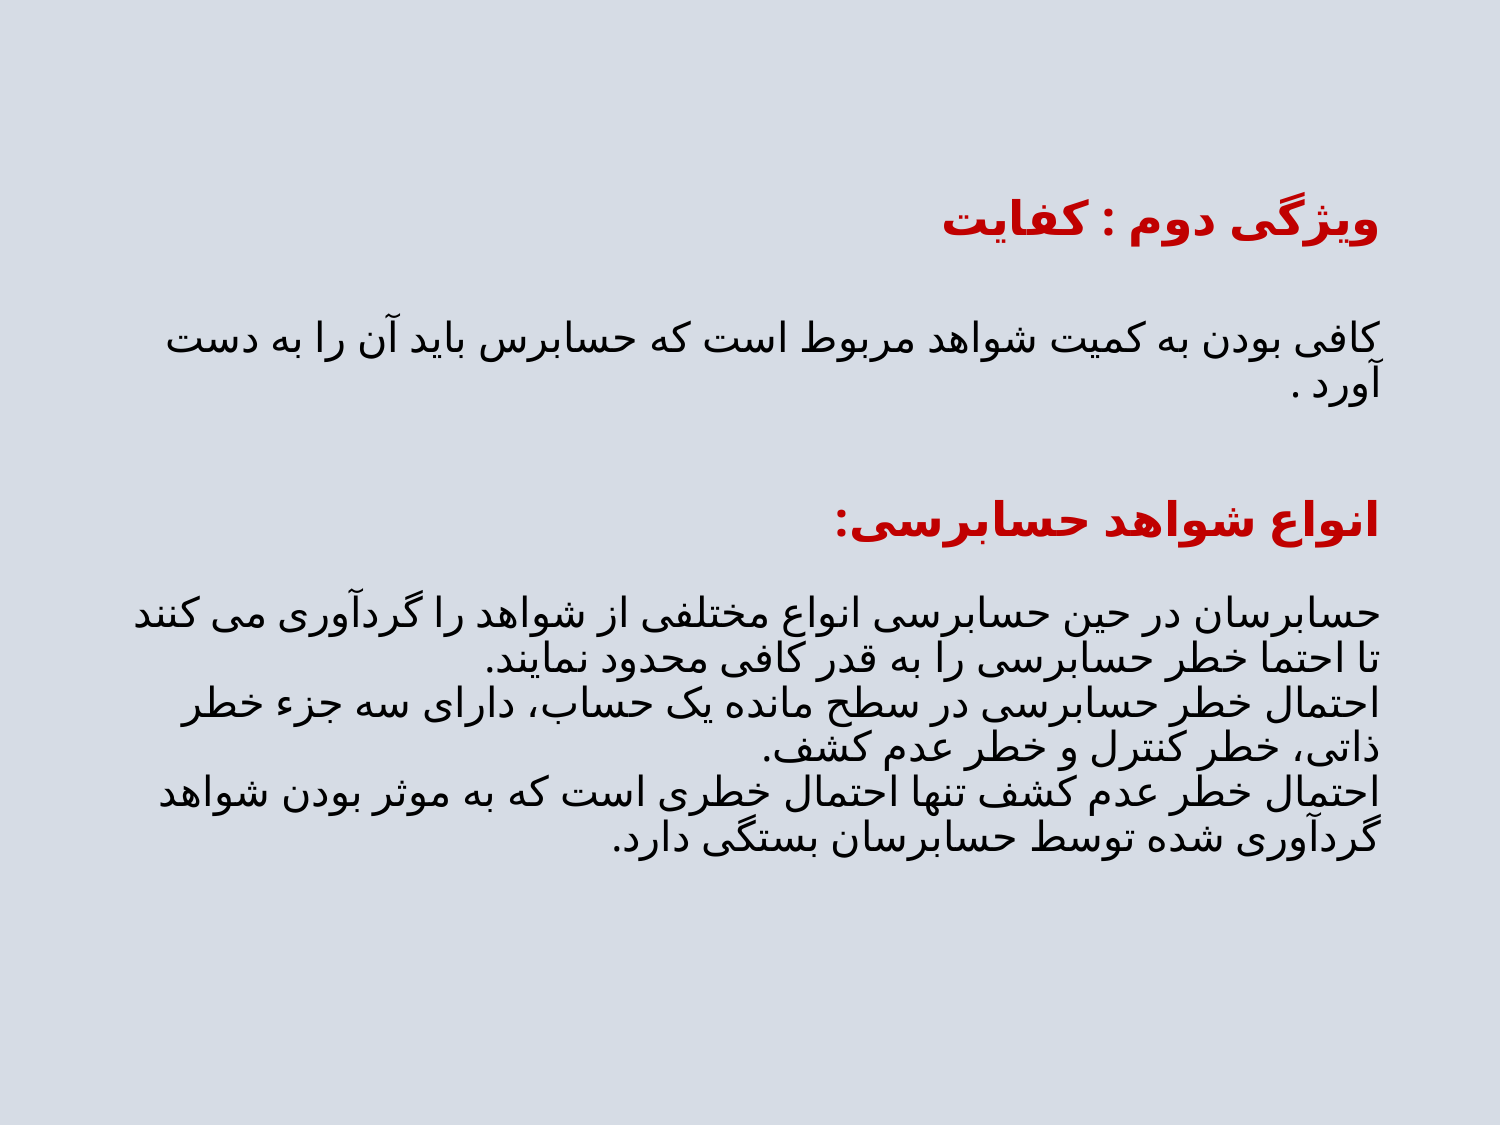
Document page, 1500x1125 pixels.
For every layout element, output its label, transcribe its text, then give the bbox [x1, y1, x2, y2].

title ویژگی دوم : کفایت کافی بودن به کمیت شواهد مربوط است که حسابرس باید آن را به دست آورد . انواع شواهد حسابرسی: حسابرسان در حین حسابرسی انواع مختلفی از شواهد را گردآوری می کنند تا احتما خطر حسابرسی را به قدر کافی محدود نمایند. احتمال خطر حسابرسی در سطح مانده یک حساب، دارای سه جزء خطر ذاتی، خطر کنترل و خطر عدم کشف. احتمال خطر عدم کشف تنها احتمال خطری است که به موثر بودن شواهد گردآوری شده توسط حسابرسان بستگی دارد. [103, 185, 1397, 965]
